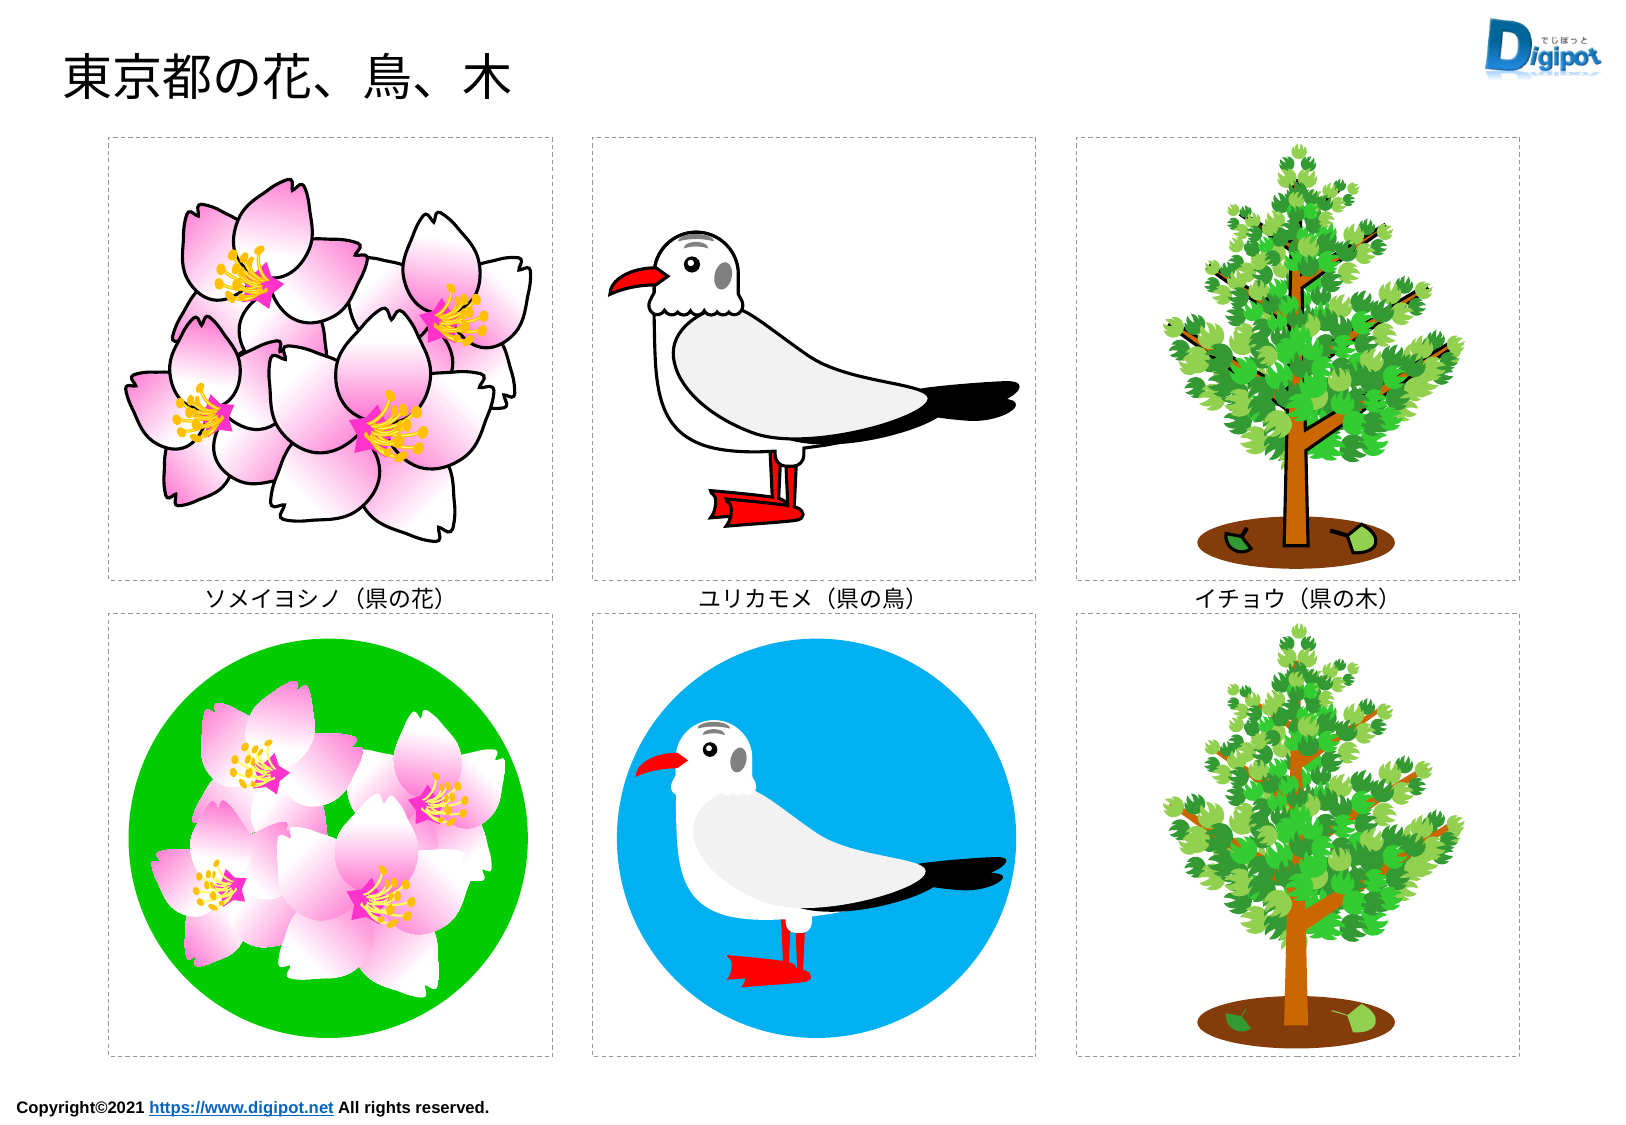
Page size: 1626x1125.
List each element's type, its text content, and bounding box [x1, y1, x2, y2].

text_box イチョウ（県の木） [1071, 577, 1525, 620]
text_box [131, 177, 531, 532]
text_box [616, 638, 1017, 1038]
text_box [1153, 622, 1475, 1049]
picture [1485, 18, 1602, 82]
text_box 東京都の花、鳥、木 [47, 38, 528, 113]
text_box ソメイヨシノ（県の花） [104, 577, 558, 620]
text_box ユリカモメ（県の鳥） [587, 577, 1041, 620]
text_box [1153, 143, 1475, 569]
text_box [609, 232, 1019, 527]
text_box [128, 638, 528, 1038]
